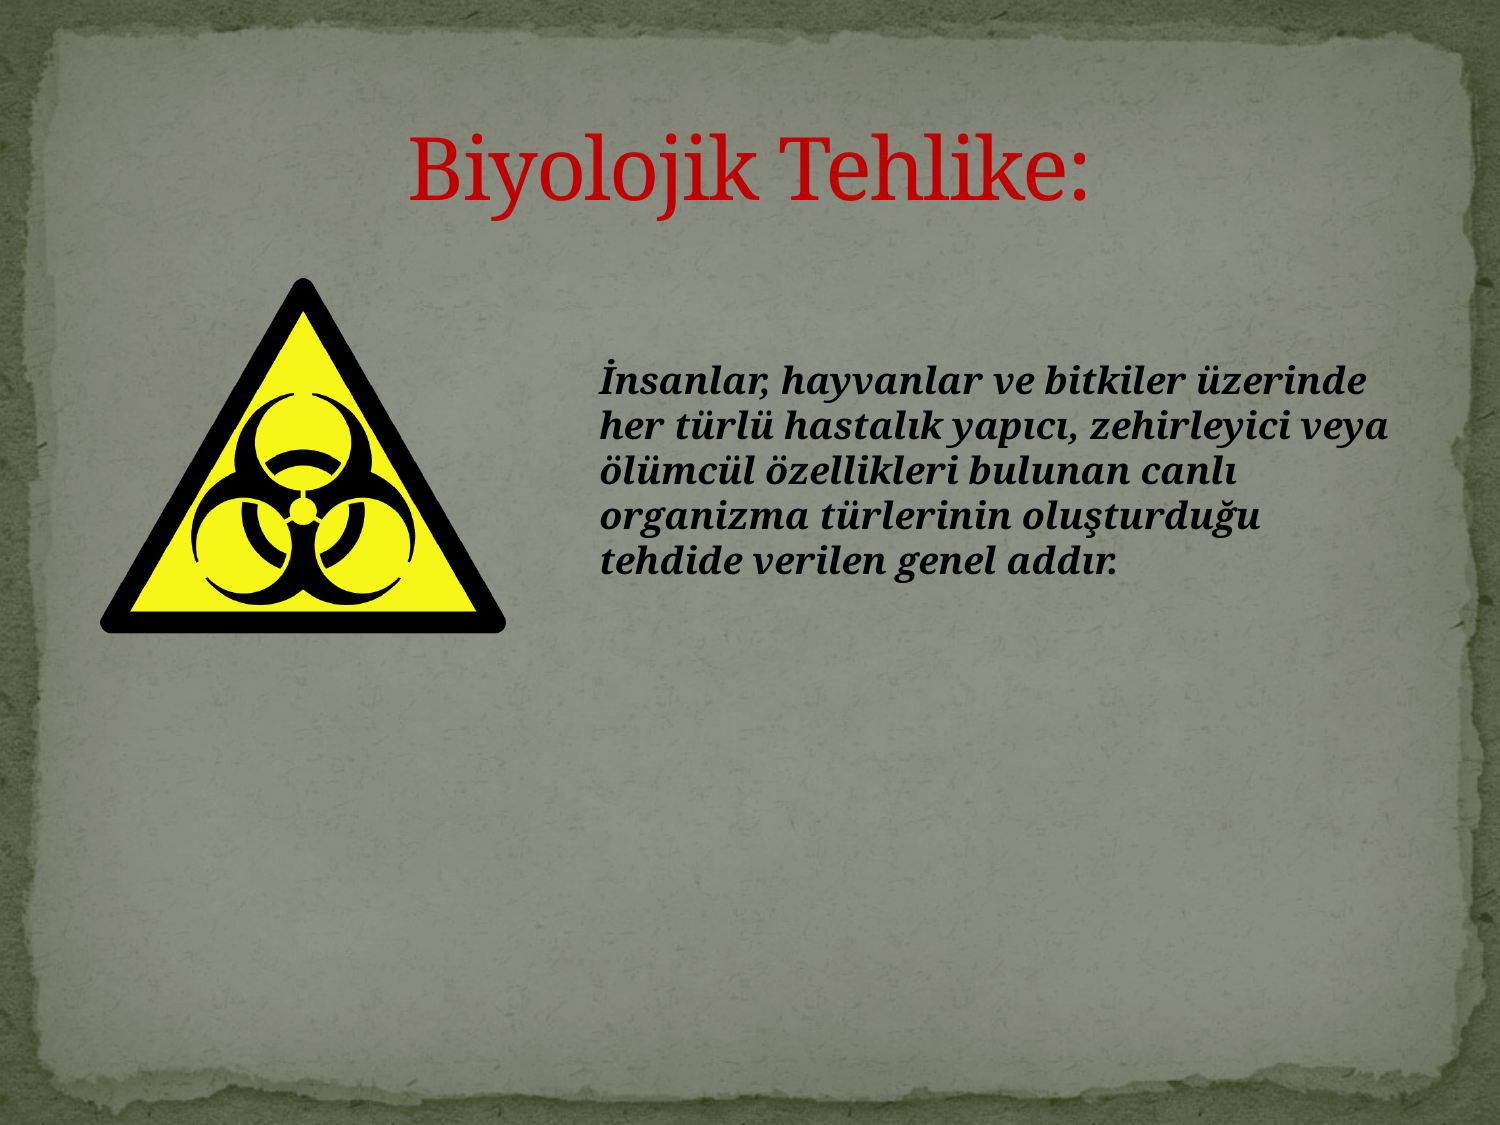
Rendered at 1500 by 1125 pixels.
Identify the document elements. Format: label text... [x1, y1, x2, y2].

title Biyolojik Tehlike: [74, 24, 1425, 225]
text_box İnsanlar, hayvanlar ve bitkiler üzerinde her türlü hastalık yapıcı, zehirleyici veya ölümcül özellikleri bulunan canlı organizma türlerinin oluşturduğu tehdide verilen genel addır. [584, 349, 1412, 590]
picture [100, 278, 506, 634]
